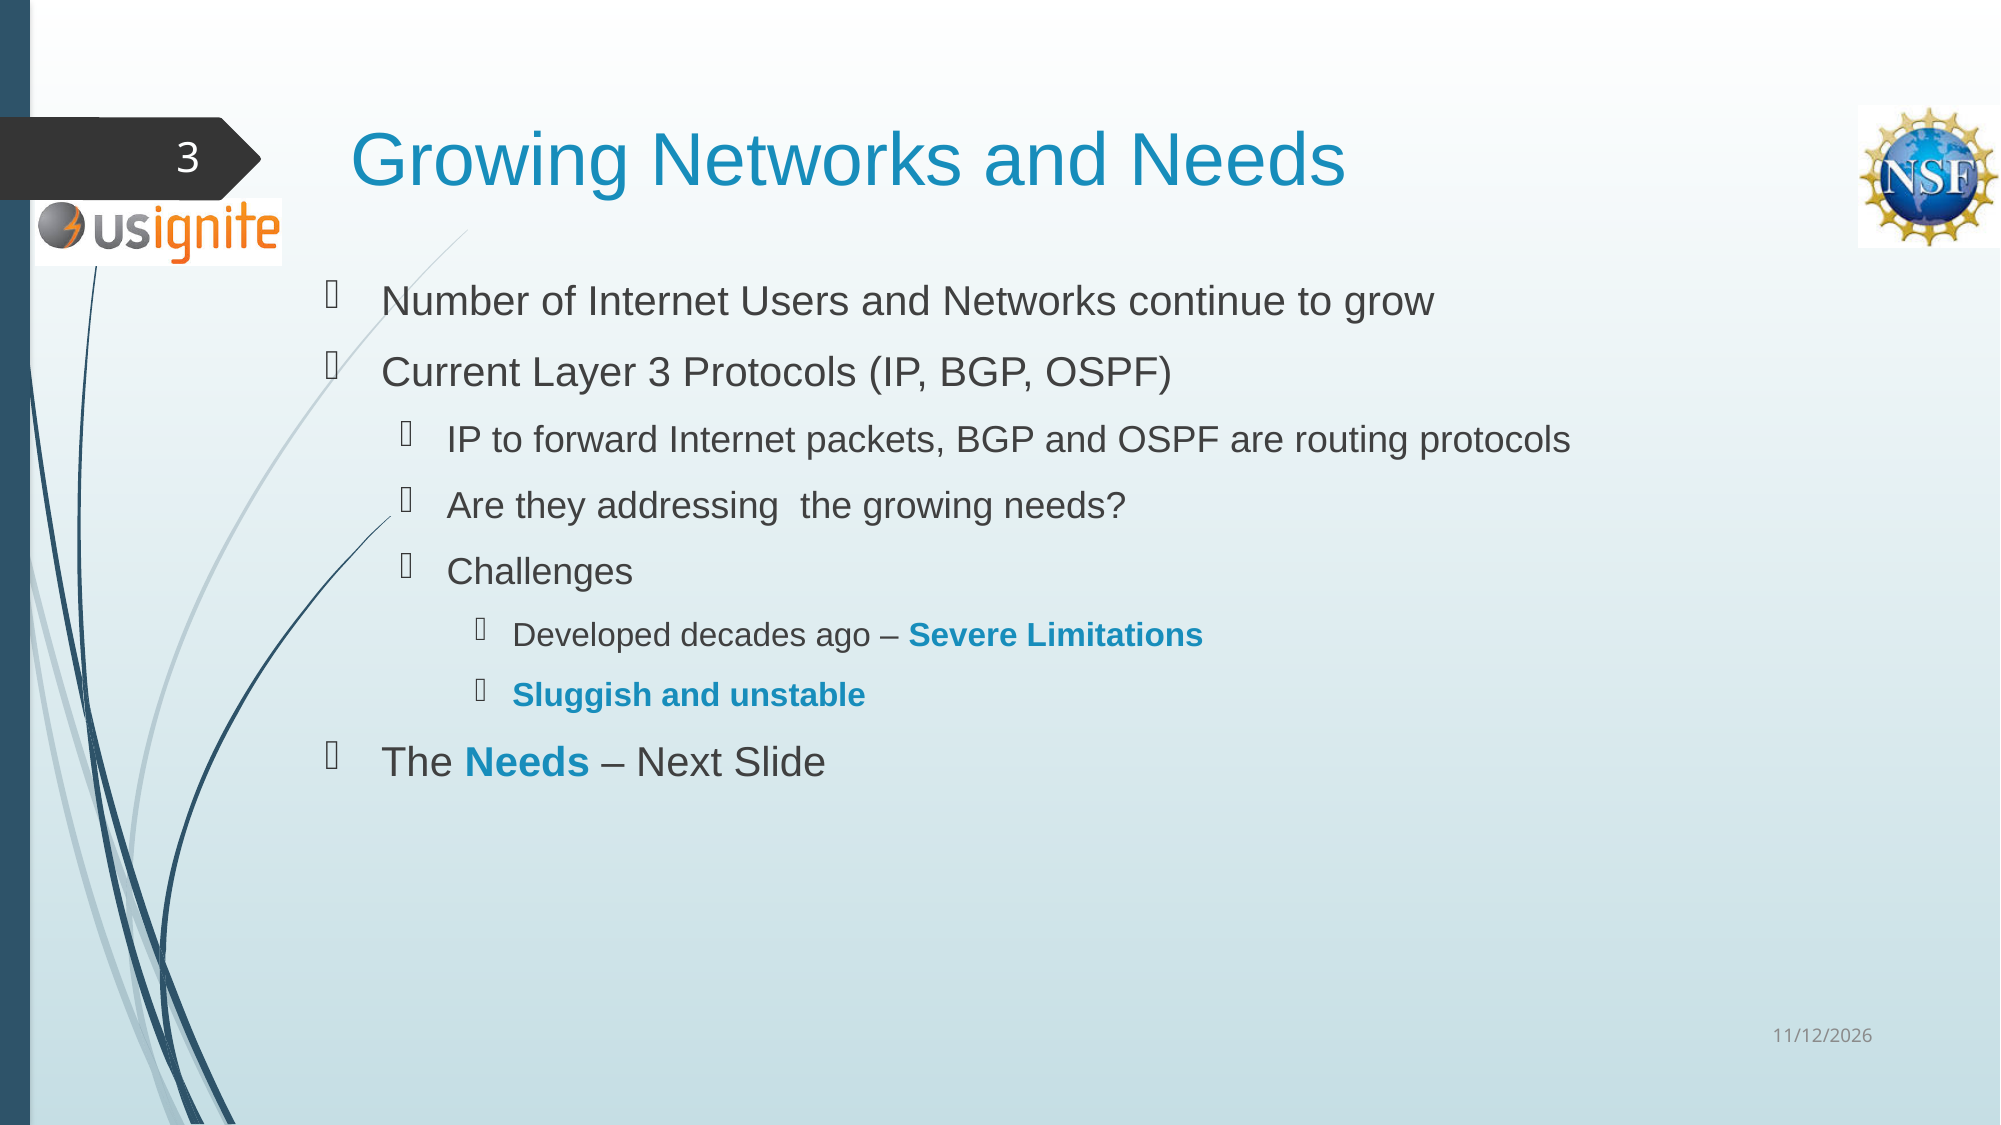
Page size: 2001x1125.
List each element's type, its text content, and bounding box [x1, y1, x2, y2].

title Growing Networks and Needs [335, 102, 1476, 212]
slide_number 3 [87, 129, 216, 190]
picture [1858, 105, 2000, 248]
list Number of Internet Users and Networks continue to grow Current Layer 3 Protocols (IP, BGP, OSPF) IP to forward Internet packets, BGP and OSPF are routing protocols Are they addressing the growing needs? Challenges Developed decades ago – Severe Limitations Sluggish and unstable The Needs – Next Slide [309, 265, 1794, 953]
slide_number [1699, 1005, 1888, 1067]
picture [35, 198, 282, 266]
